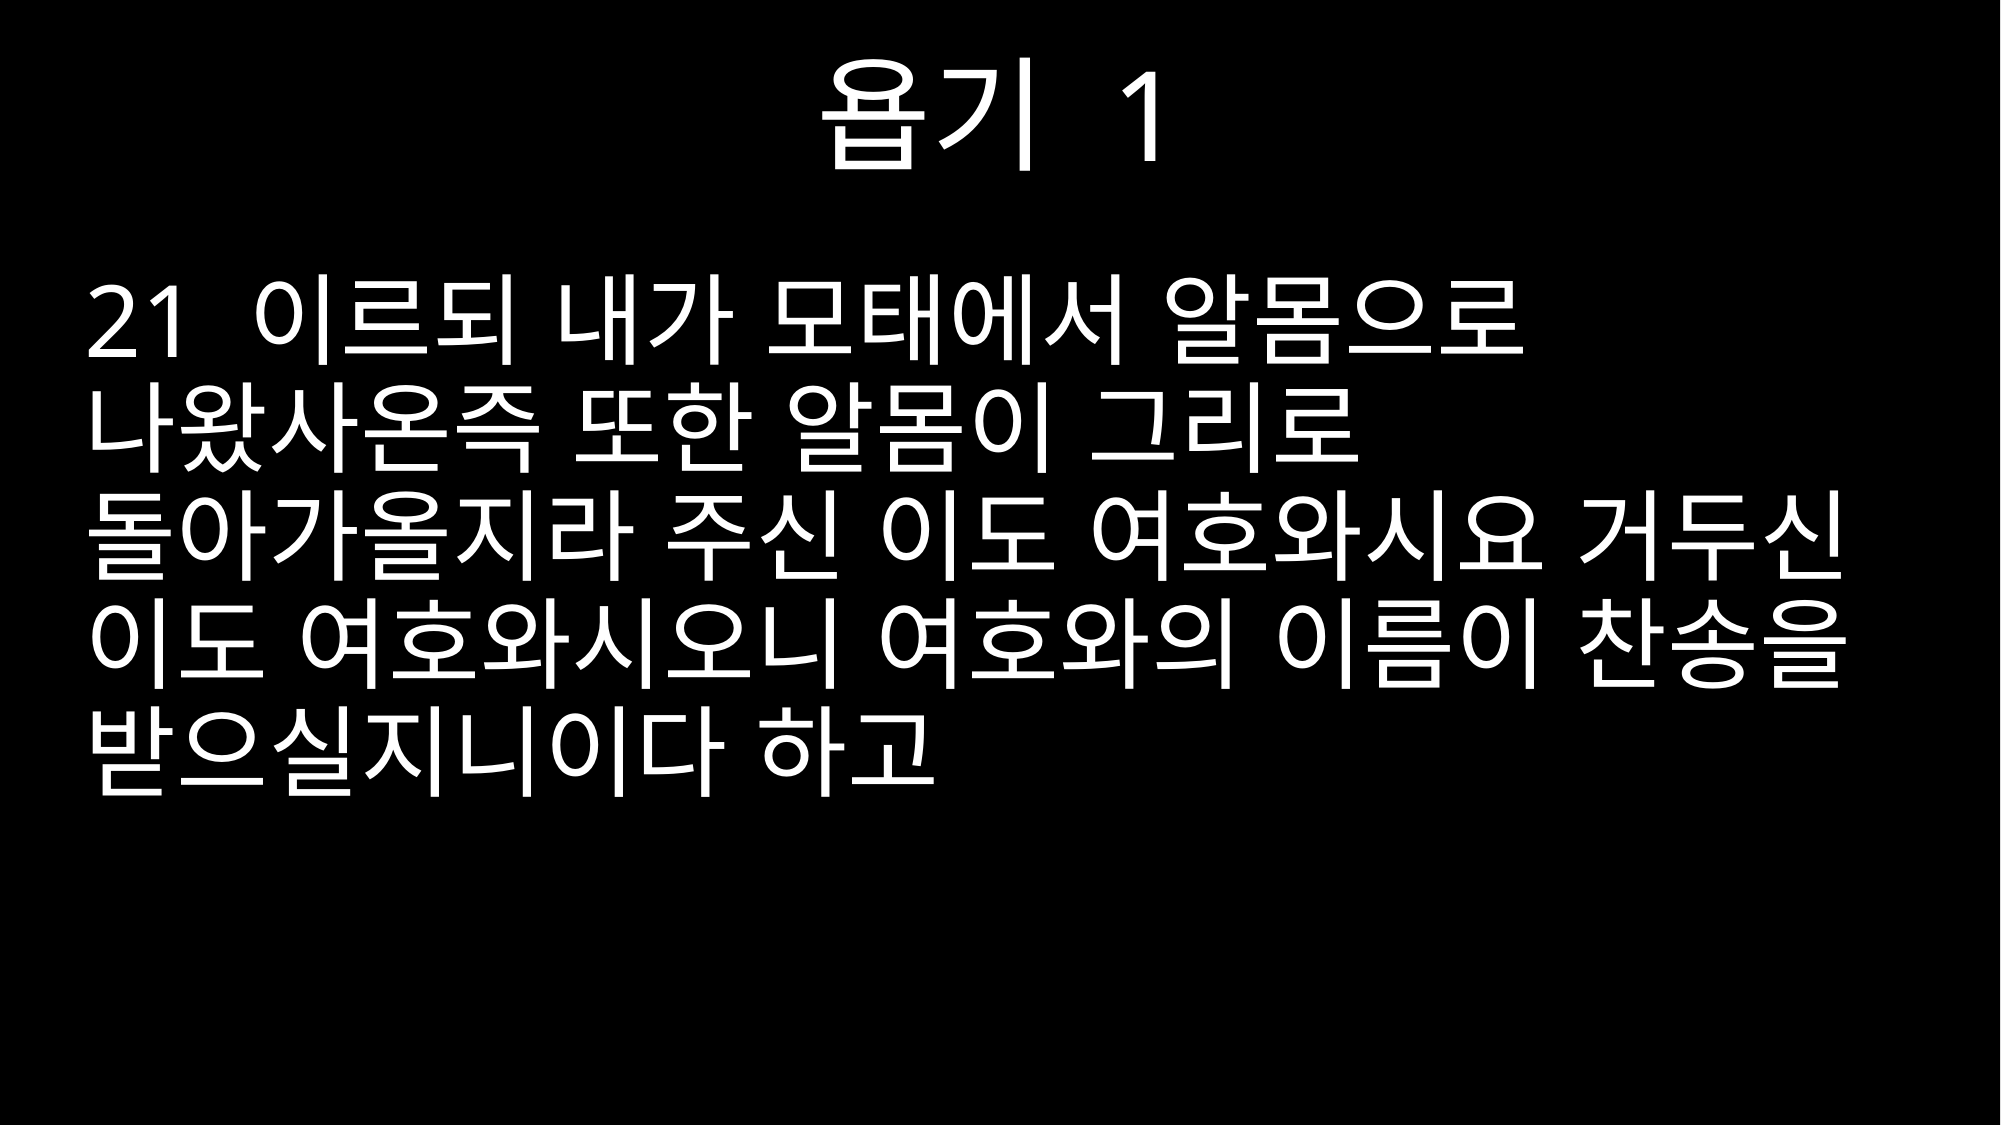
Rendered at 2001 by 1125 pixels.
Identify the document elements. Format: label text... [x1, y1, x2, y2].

footer 욥기 1 [0, 32, 2000, 192]
picture [0, 0, 2001, 1125]
list 21 이르되 내가 모태에서 알몸으로 나왔사온즉 또한 알몸이 그리로 돌아가올지라 주신 이도 여호와시요 거두신 이도 여호와시오니 여호와의 이름이 찬송을 받으실지니이다 하고 [69, 263, 1953, 423]
